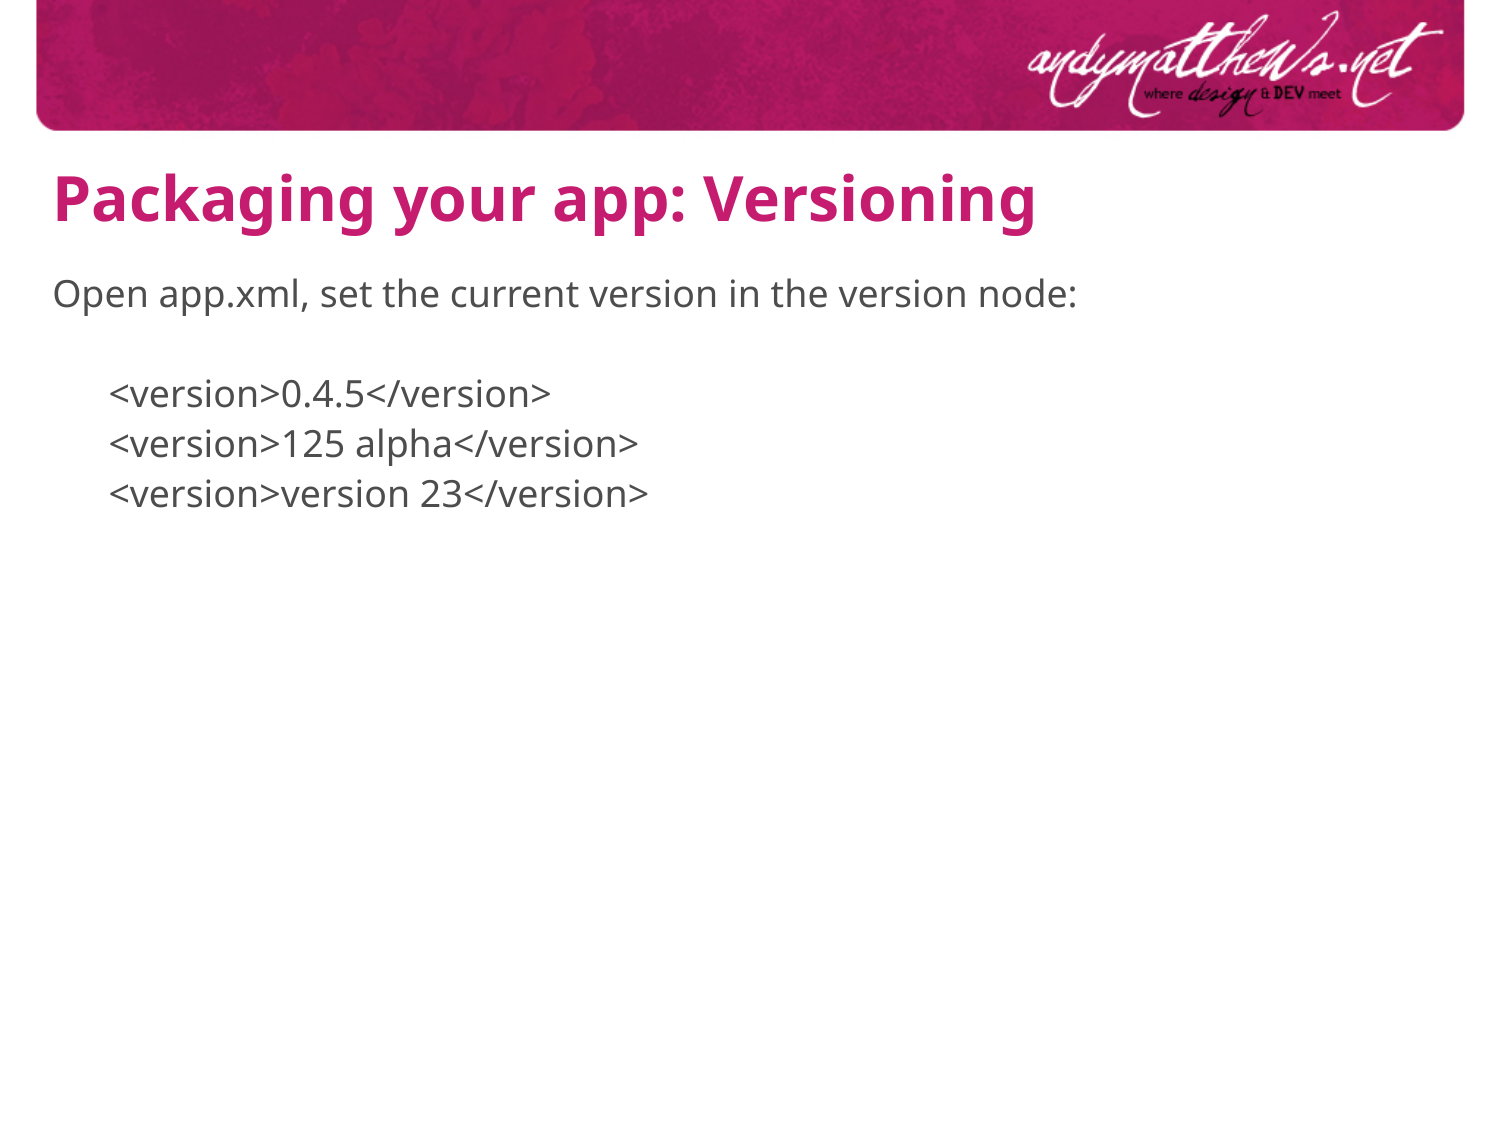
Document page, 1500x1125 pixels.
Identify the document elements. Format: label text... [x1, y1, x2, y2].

text_box Open app.xml, set the current version in the version node: <version>0.4.5</version> <version>125 alpha</version> <version>version 23</version> [37, 262, 1463, 1088]
text_box Packaging your app: Versioning [37, 149, 1463, 244]
picture [0, 0, 1500, 1125]
